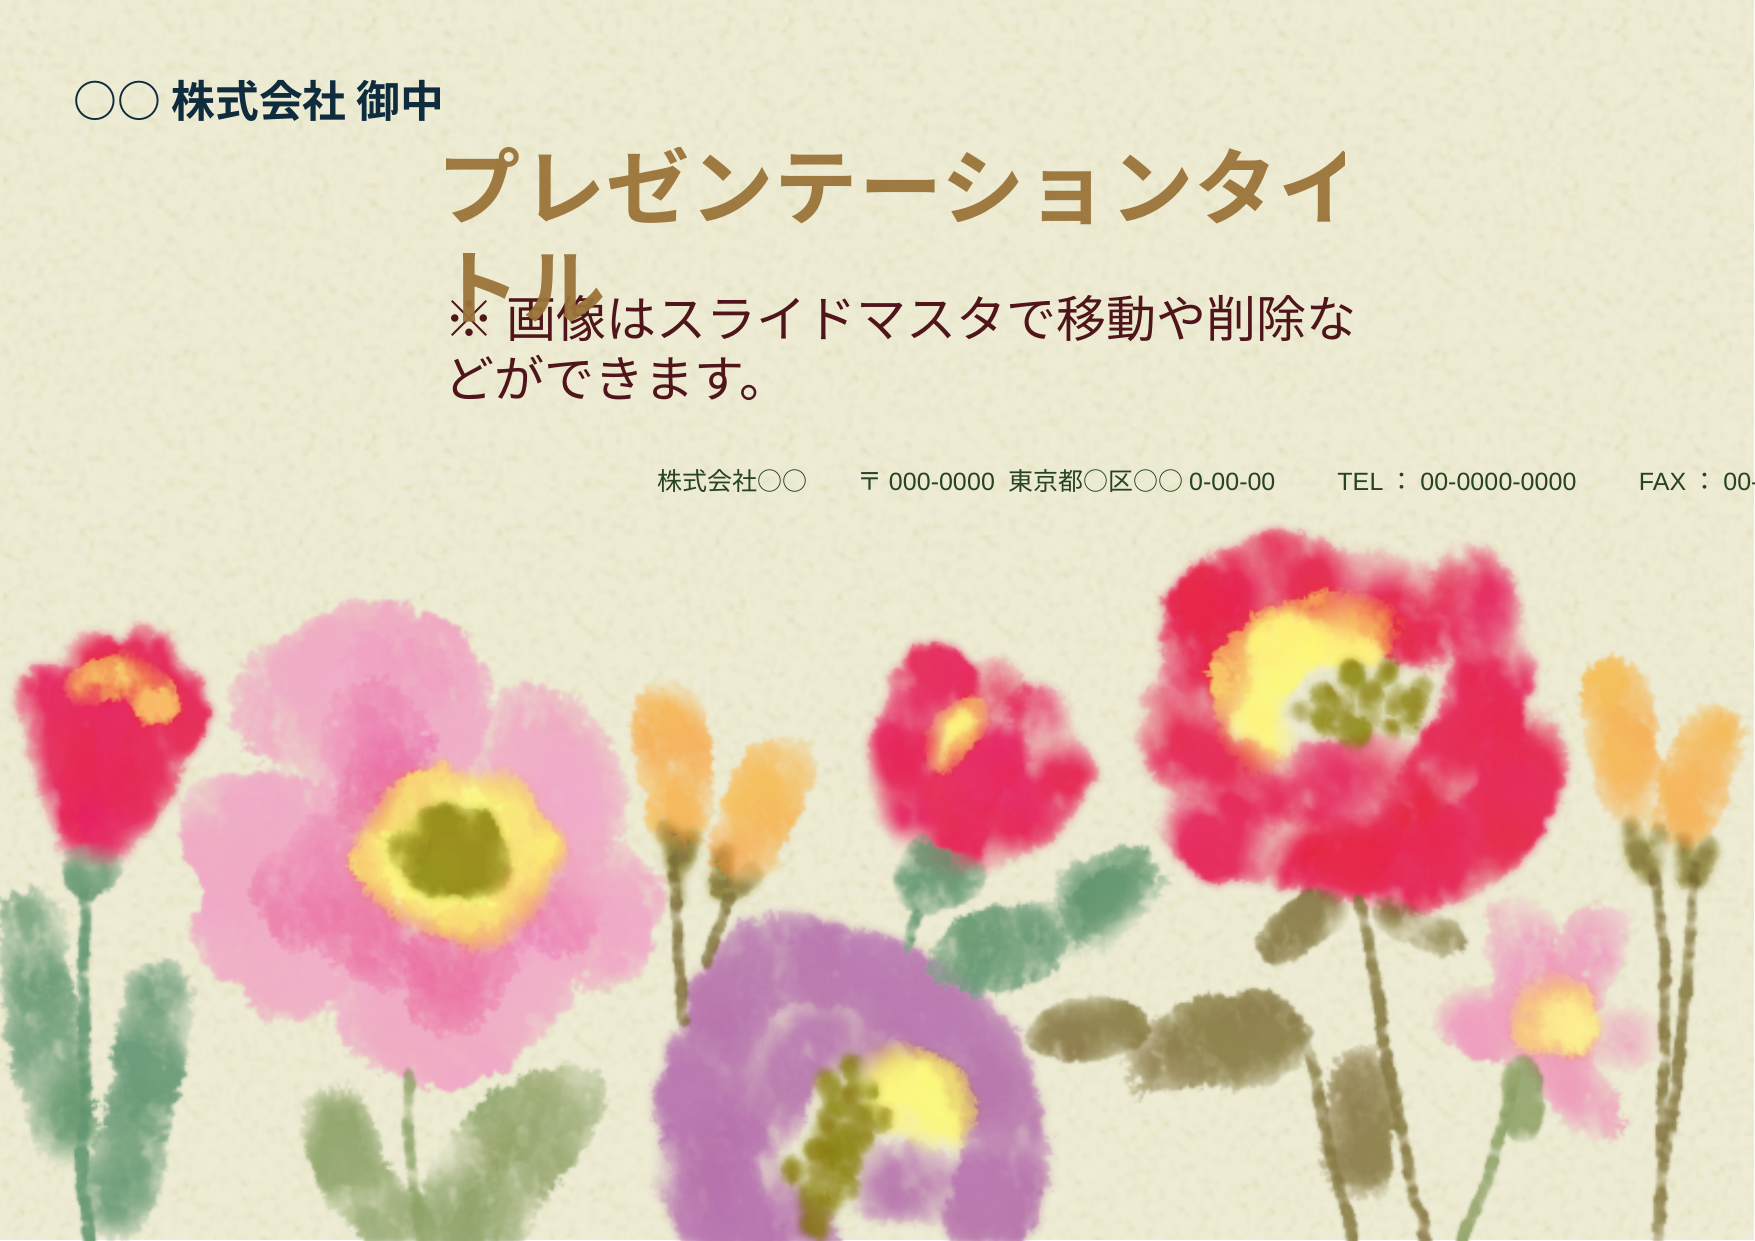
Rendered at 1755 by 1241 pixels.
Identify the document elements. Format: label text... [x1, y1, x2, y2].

text_box ○○株式会社 御中 [73, 64, 1125, 136]
text_box 株式会社○○ 〒000-0000 東京都○区○○0-00-00 TEL：00-0000-0000 FAX：00-0000-0000 [640, 466, 1692, 513]
title プレゼンテーションタイトル [380, 181, 1421, 291]
subtitle ※画像はスライドマスタで移動や削除などができます。 [416, 311, 1386, 385]
picture [0, 0, 1755, 1241]
